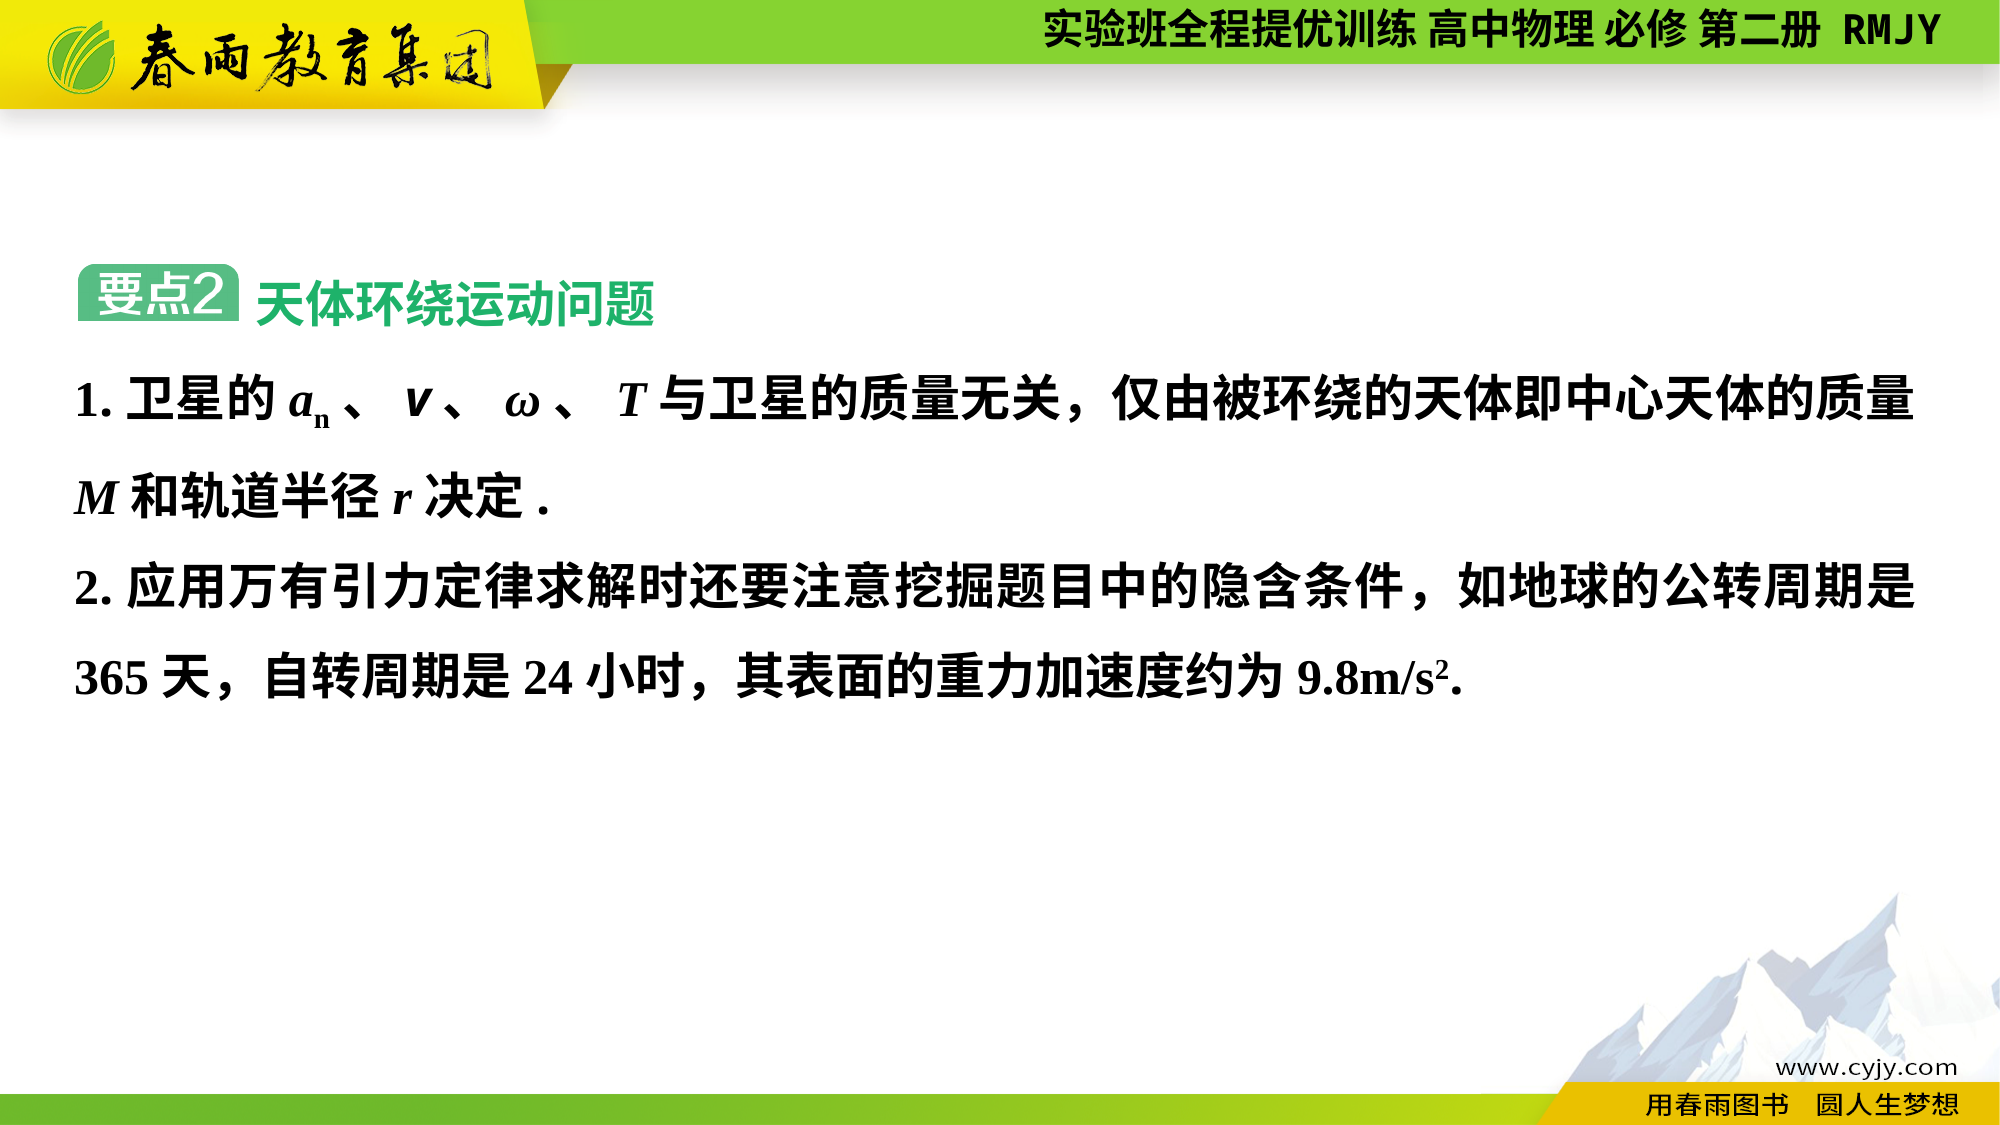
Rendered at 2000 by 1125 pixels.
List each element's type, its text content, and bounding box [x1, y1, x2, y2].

picture [0, 0, 2000, 1125]
list 天体环绕运动问题 1.卫星的an、v、ω、T与卫星的质量无关，仅由被环绕的天体即中心天体的质量M和轨道半径r决定. 2.应用万有引力定律求解时还要注意挖掘题目中的隐含条件，如地球的公转周期是365天，自转周期是24小时，其表面的重力加速度约为9.8m/s2. [59, 234, 1944, 705]
